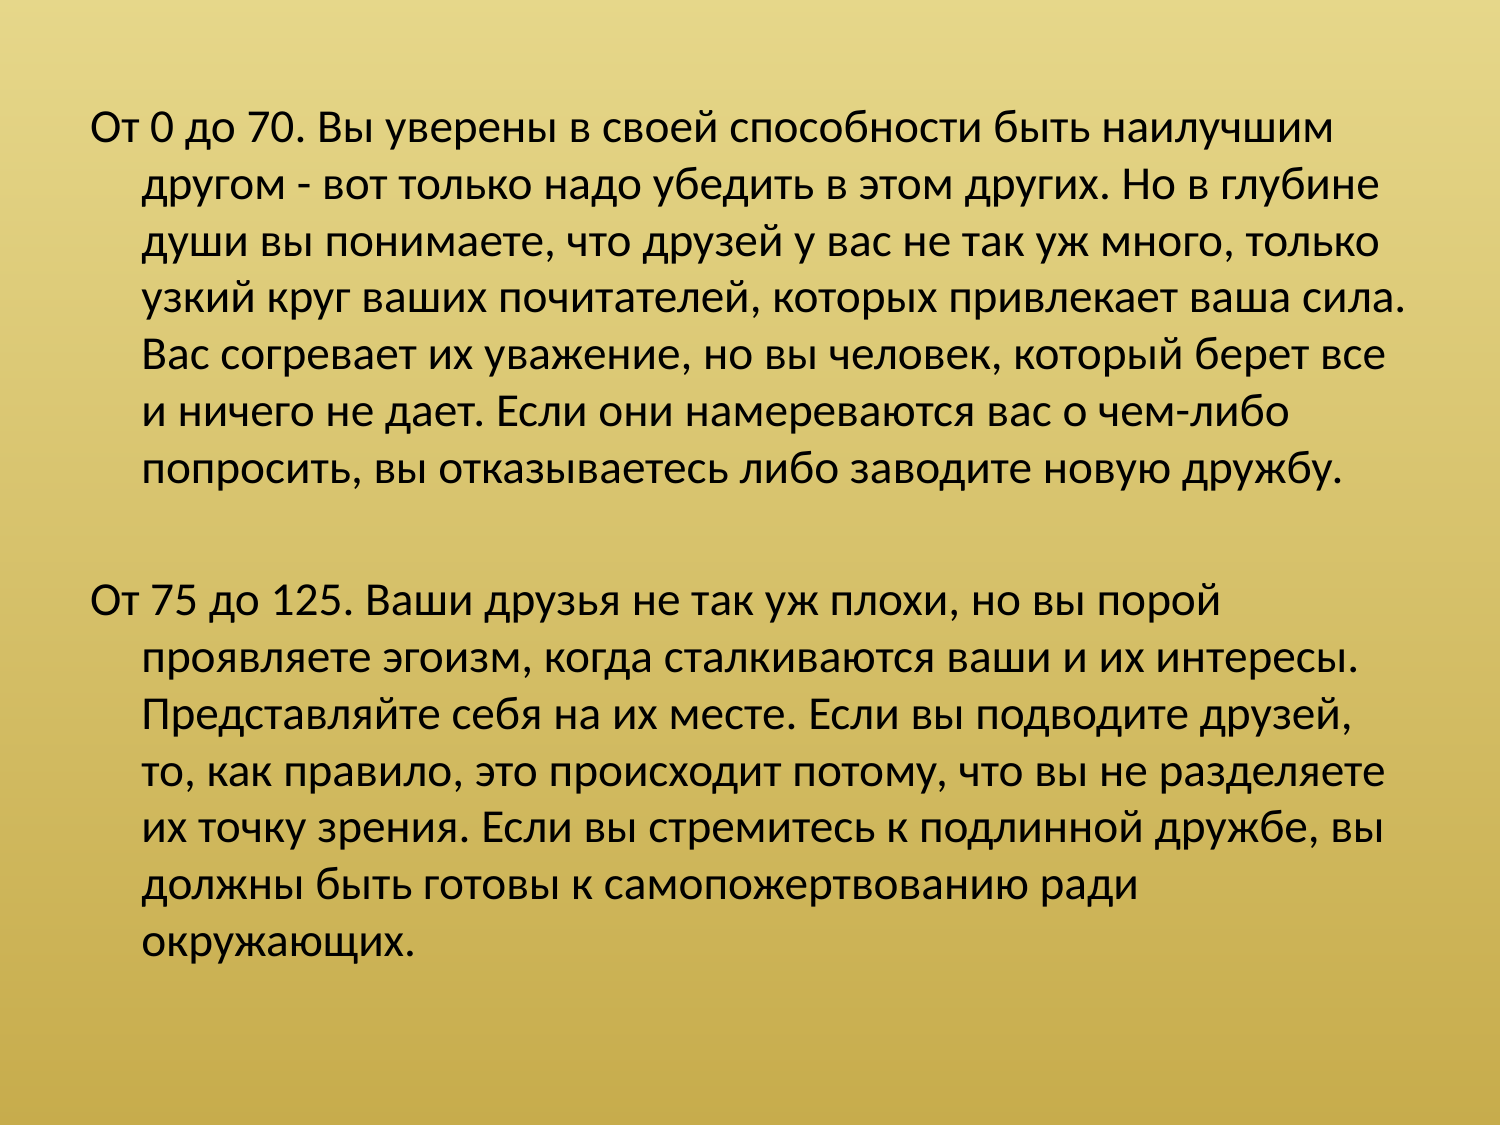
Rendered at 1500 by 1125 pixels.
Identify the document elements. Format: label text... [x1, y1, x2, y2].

list От 0 до 70. Вы уверены в своей способности быть наилучшим другом - вот только надо убедить в этом других. Но в глубине души вы понимаете, что друзей у вас не так уж много, только узкий круг ваших почитателей, которых привлекает ваша сила. Вас согревает их уважение, но вы человек, который берет все и ничего не дает. Если они намереваются вас о чем-либо попросить, вы отказываетесь либо заводите новую дружбу. От 75 до 125. Ваши друзья не так уж плохи, но вы порой проявляете эгоизм, когда сталкиваются ваши и их интересы. Представляйте себя на их месте. Если вы подводите друзей, то, как правило, это происходит потому, что вы не разделяете их точку зрения. Если вы стремитесь к подлинной дружбе, вы должны быть готовы к самопожертвованию ради окружающих. [75, 87, 1425, 1005]
